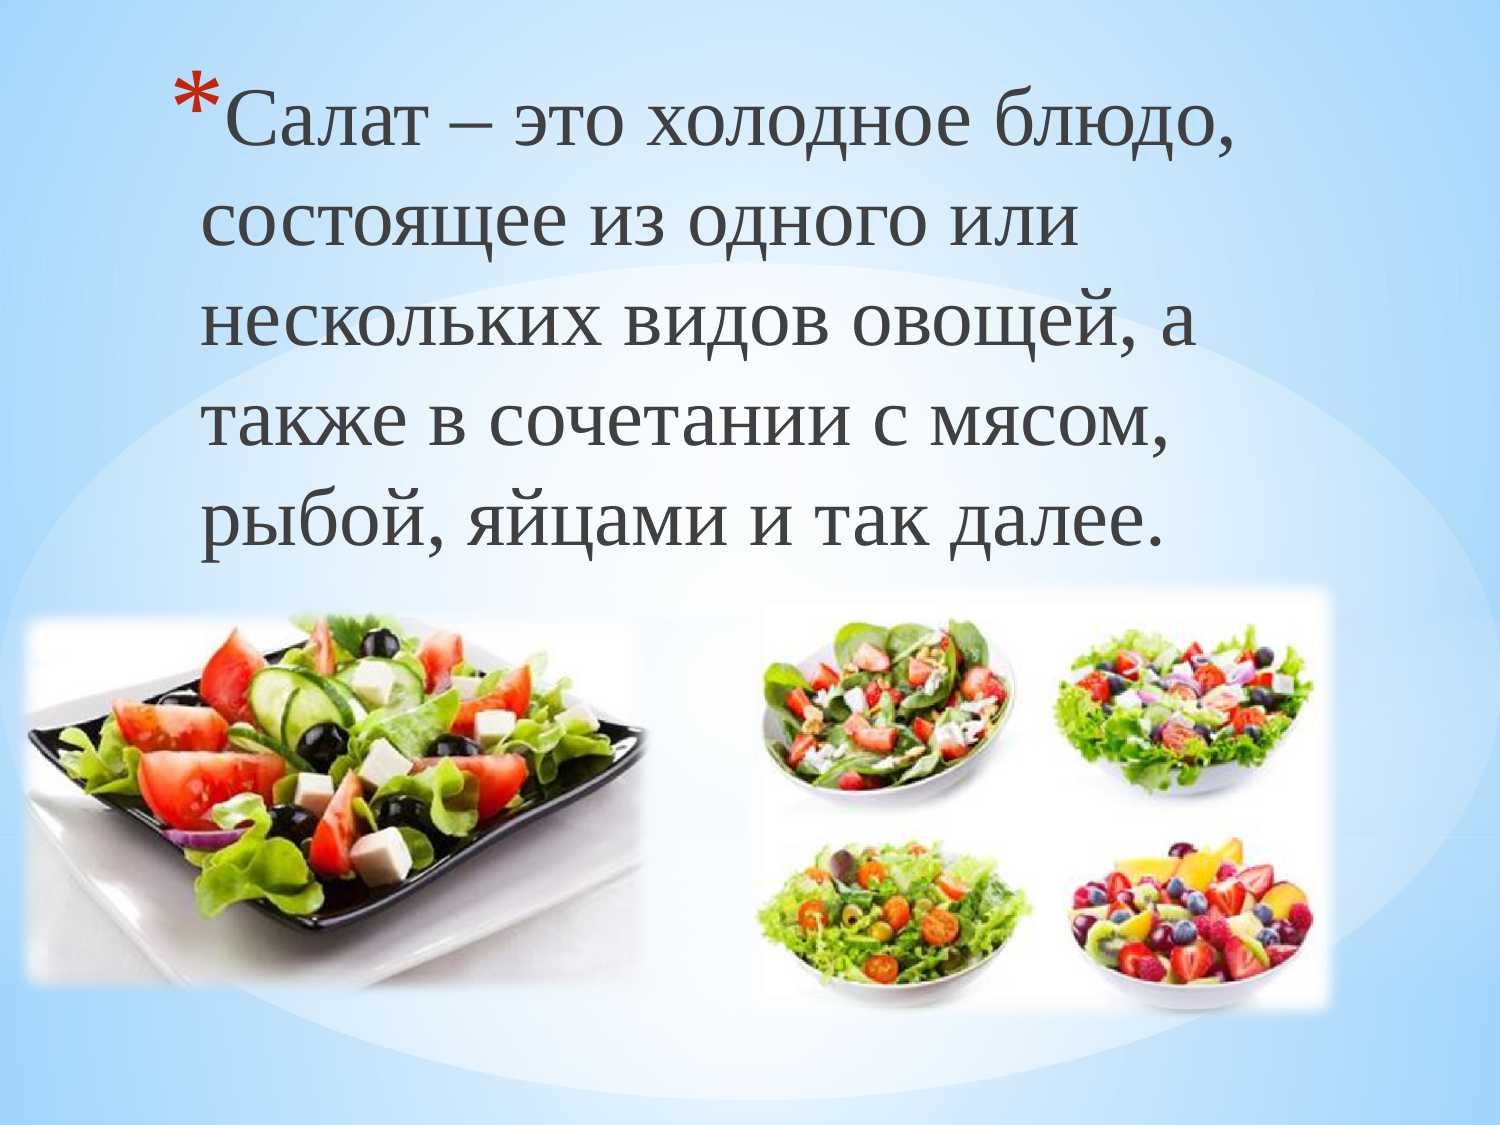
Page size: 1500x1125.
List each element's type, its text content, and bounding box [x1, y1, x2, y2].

picture [726, 564, 1353, 1035]
picture [4, 596, 662, 1008]
list Салат – это холодное блюдо, состоящее из одного или нескольких видов овощей, а также в сочетании с мясом, рыбой, яйцами и так далее. [147, 54, 1289, 722]
